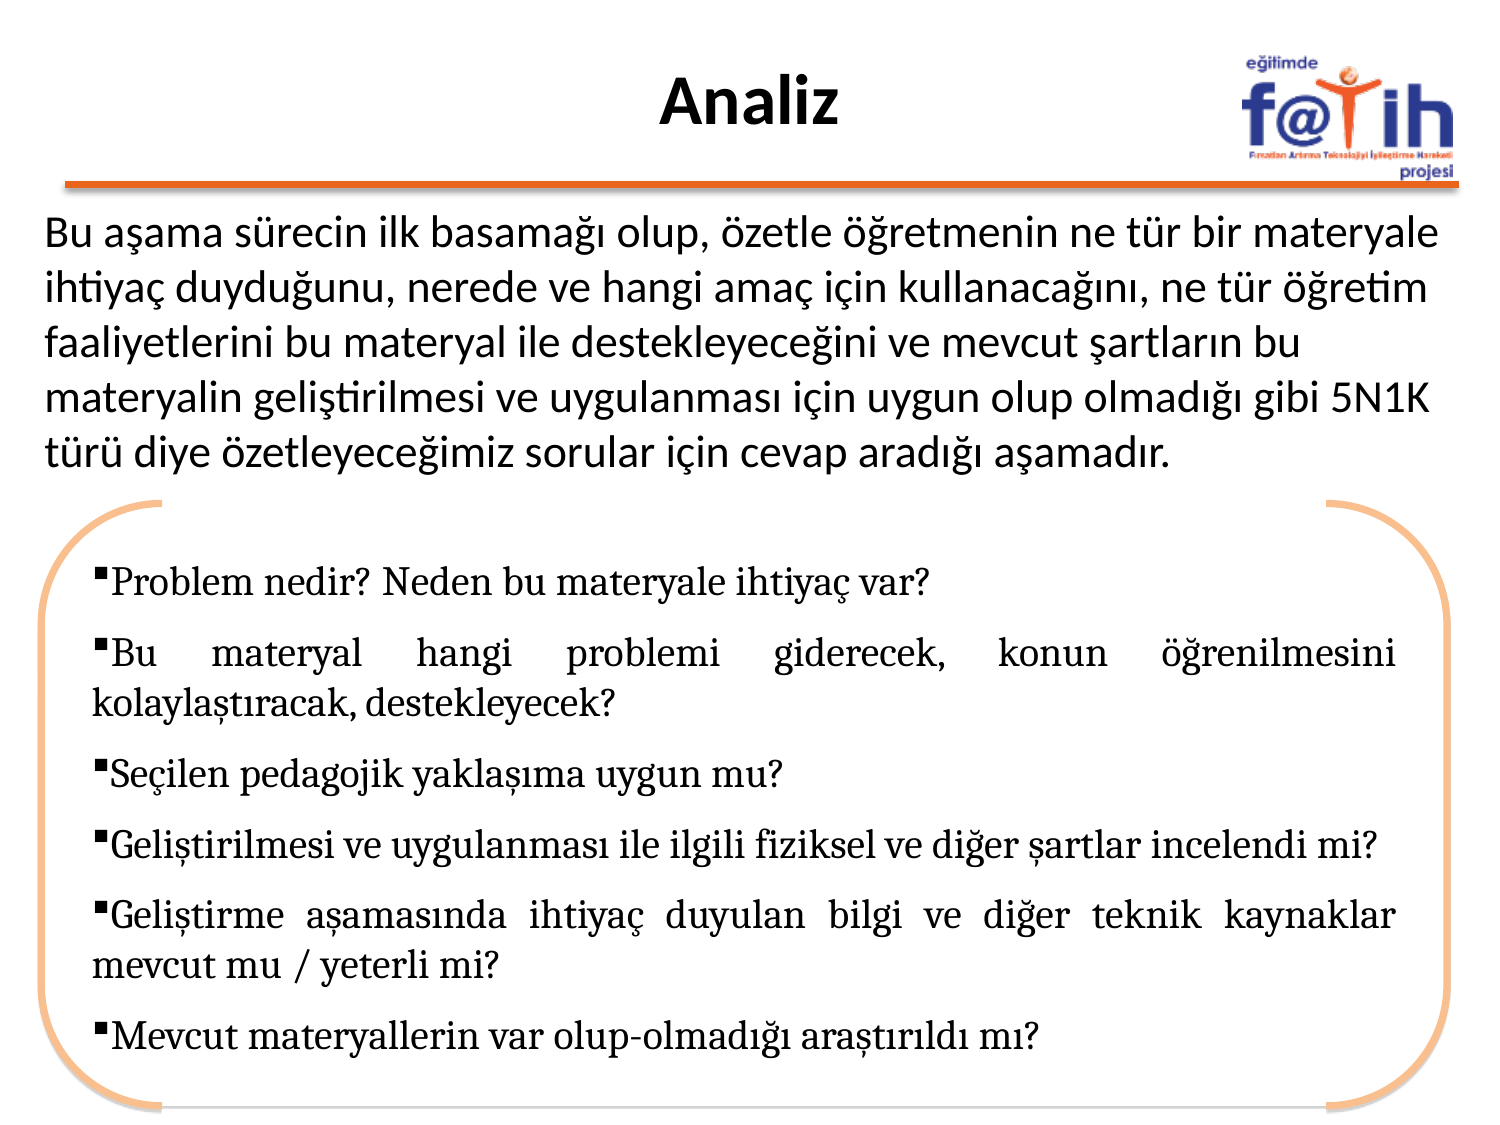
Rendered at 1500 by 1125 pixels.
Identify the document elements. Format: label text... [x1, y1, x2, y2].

list Bu aşama sürecin ilk basamağı olup, özetle öğretmenin ne tür bir materyale ihtiyaç duyduğunu, nerede ve hangi amaç için kullanacağını, ne tür öğretim faaliyetlerini bu materyal ile destekleyeceğini ve mevcut şartların bu materyalin geliştirilmesi ve uygulanması için uygun olup olmadığı gibi 5N1K türü diye özetleyeceğimiz sorular için cevap aradığı aşamadır. [29, 194, 1471, 551]
text_box Problem nedir? Neden bu materyale ihtiyaç var? Bu materyal hangi problemi giderecek, konun öğrenilmesini kolaylaştıracak, destekleyecek? Seçilen pedagojik yaklaşıma uygun mu? Geliştirilmesi ve uygulanması ile ilgili fiziksel ve diğer şartlar incelendi mi? Geliştirme aşamasında ihtiyaç duyulan bilgi ve diğer teknik kaynaklar mevcut mu / yeterli mi? Mevcut materyallerin var olup-olmadığı araştırıldı mı? [41, 503, 1447, 1106]
picture [1425, 54, 1453, 182]
title Analiz [75, 45, 1425, 194]
